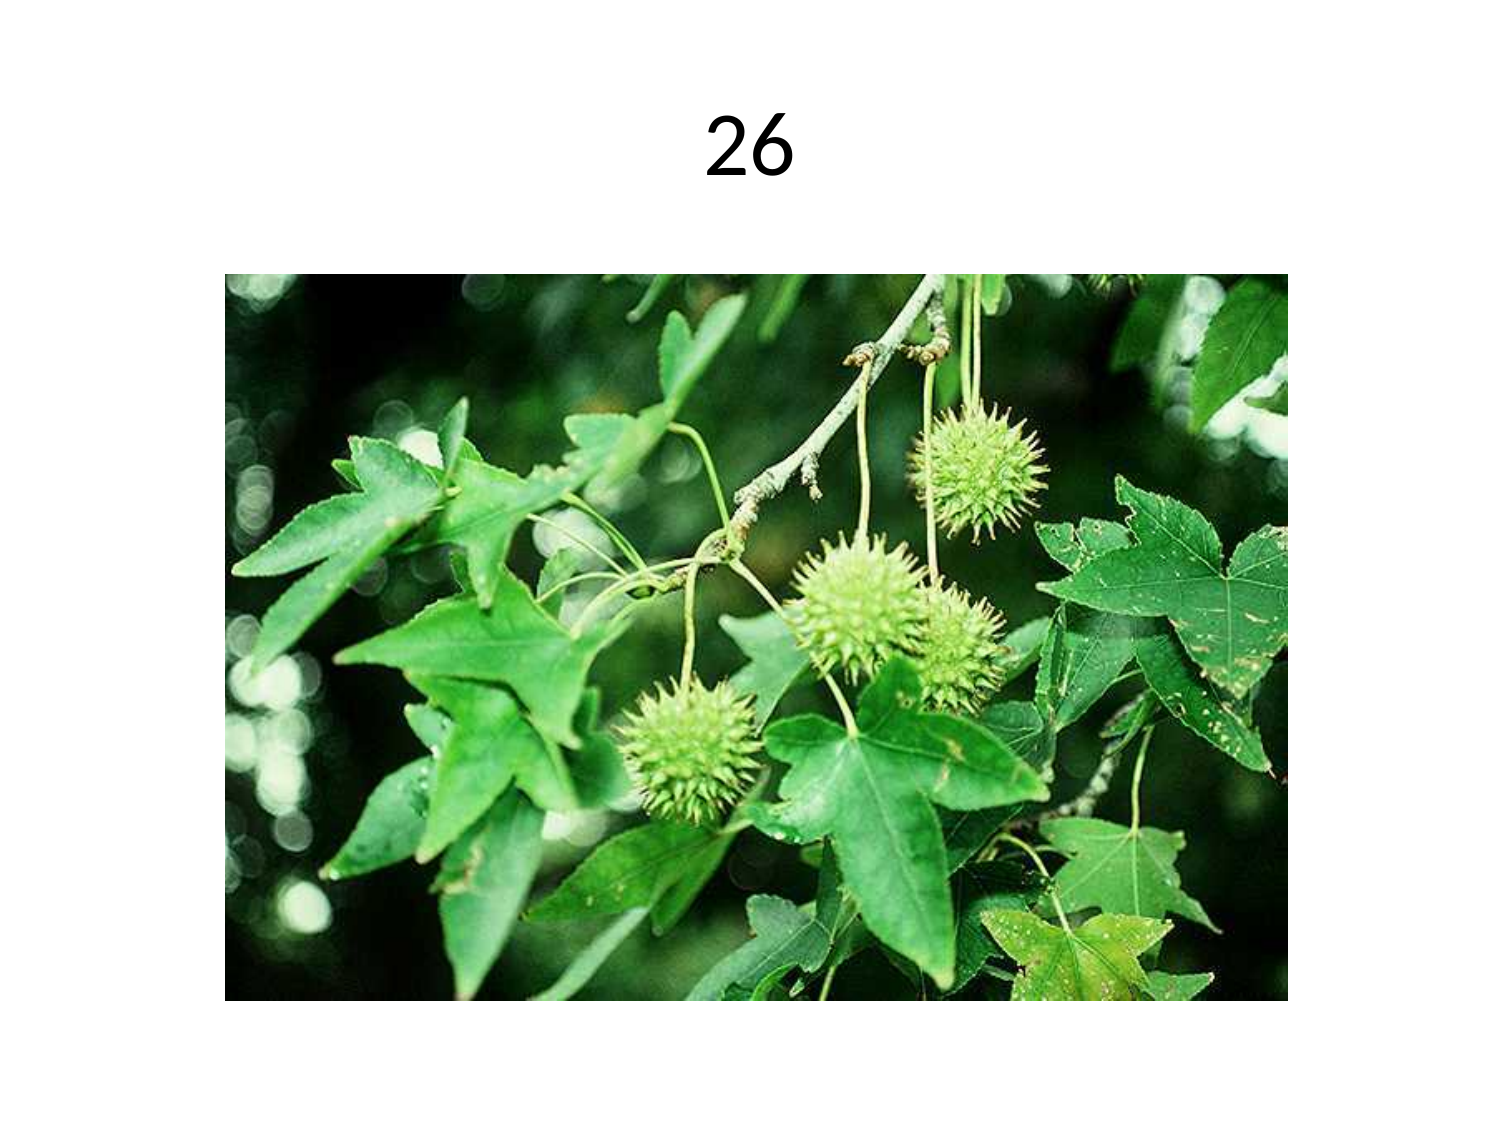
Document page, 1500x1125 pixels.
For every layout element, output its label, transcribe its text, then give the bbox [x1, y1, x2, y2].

picture [224, 274, 1288, 1001]
title 26 [75, 45, 1425, 233]
